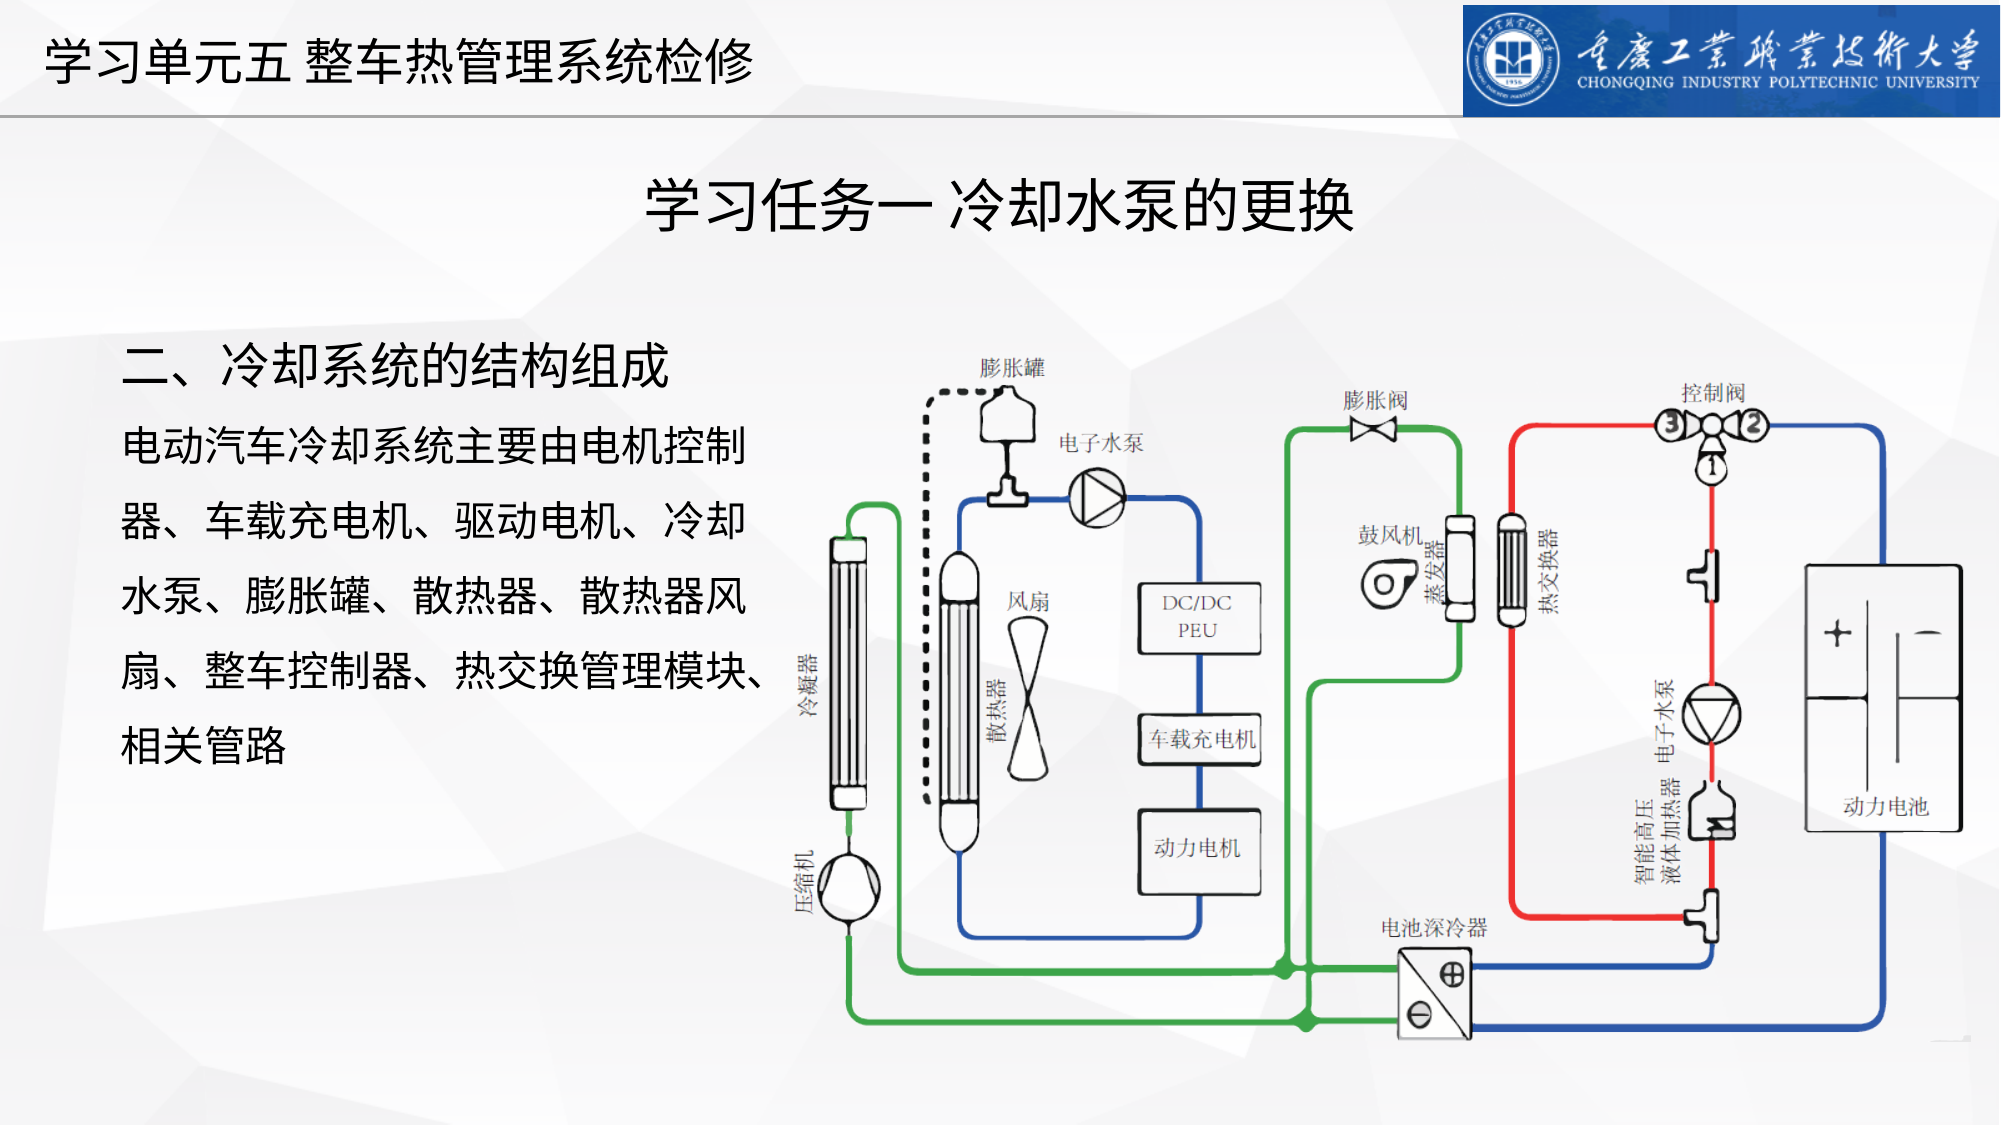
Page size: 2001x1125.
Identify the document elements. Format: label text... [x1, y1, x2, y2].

picture [0, 0, 2001, 117]
picture [0, 118, 1999, 1125]
text_box 学习任务一 冷却水泵的更换 [433, 161, 1567, 247]
text_box 二、冷却系统的结构组成 电动汽车冷却系统主要由电机控制器、车载充电机、驱动电机、冷却水泵、膨胀罐、散热器、散热器风扇、整车控制器、热交换管理模块、相关管路 [105, 297, 785, 777]
